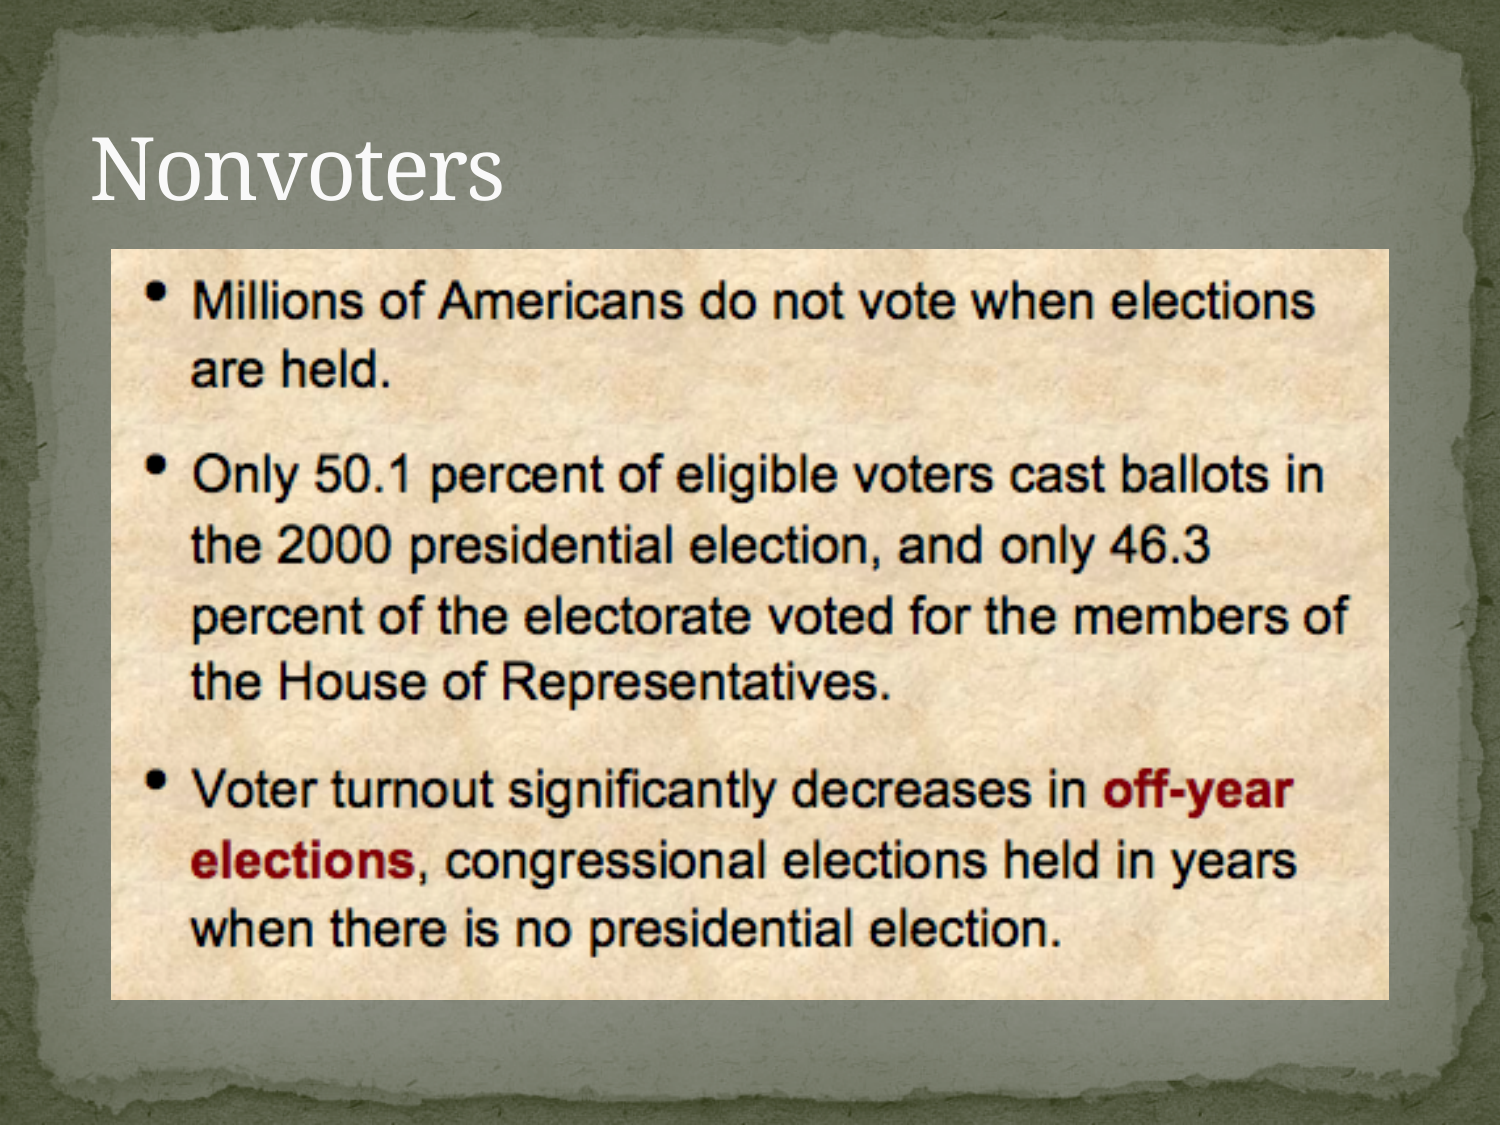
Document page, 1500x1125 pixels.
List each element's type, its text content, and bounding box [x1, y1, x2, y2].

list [77, 252, 1424, 999]
title Nonvoters [74, 24, 1425, 225]
